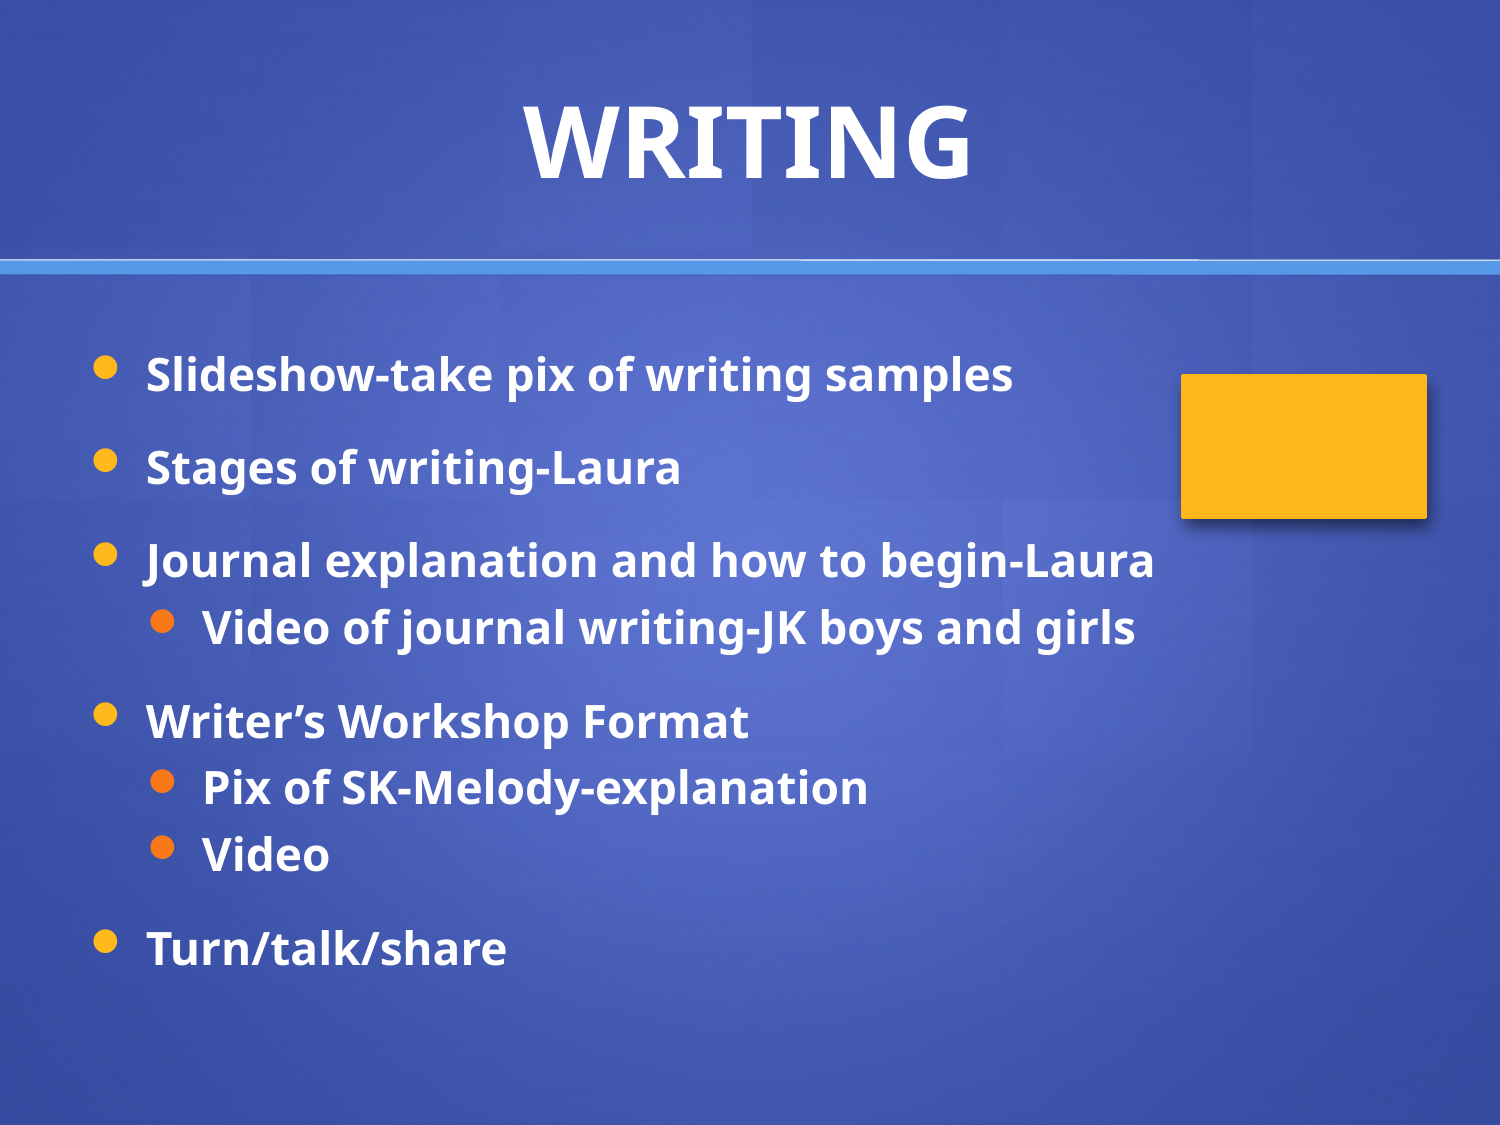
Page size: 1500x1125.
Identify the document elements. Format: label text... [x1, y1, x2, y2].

title WRITING [75, 45, 1425, 233]
list Slideshow-take pix of writing samples Stages of writing-Laura Journal explanation and how to begin-Laura Video of journal writing-JK boys and girls Writer’s Workshop Format Pix of SK-Melody-explanation Video Turn/talk/share [75, 337, 1425, 988]
text_box [1181, 374, 1427, 519]
